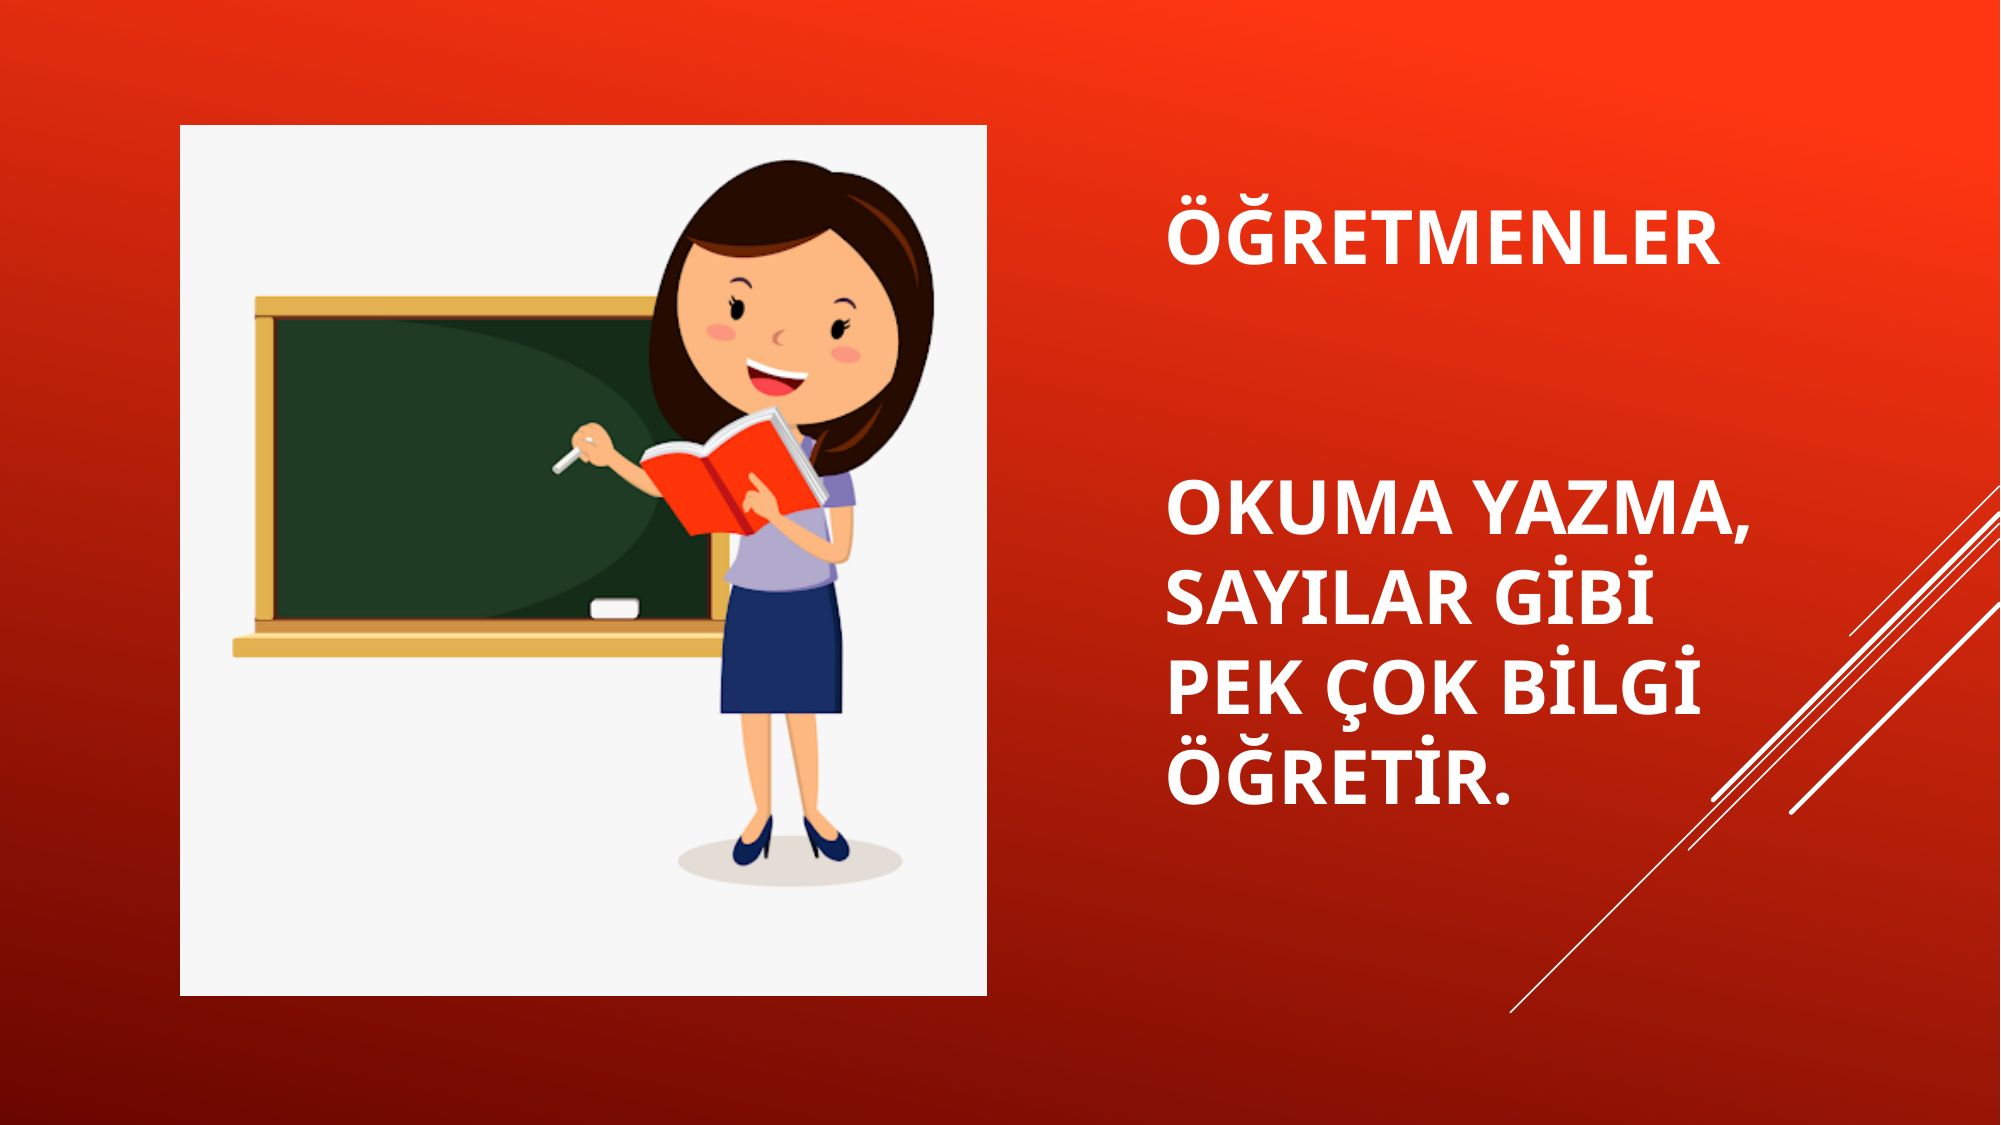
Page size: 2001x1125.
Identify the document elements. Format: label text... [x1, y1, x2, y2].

picture [180, 124, 987, 996]
title ÖĞRETMENLER OKUMA YAZMA, SAYILAR GİBİ PEK ÇOK BİLGİ ÖĞRETİR. [1149, 147, 1825, 862]
